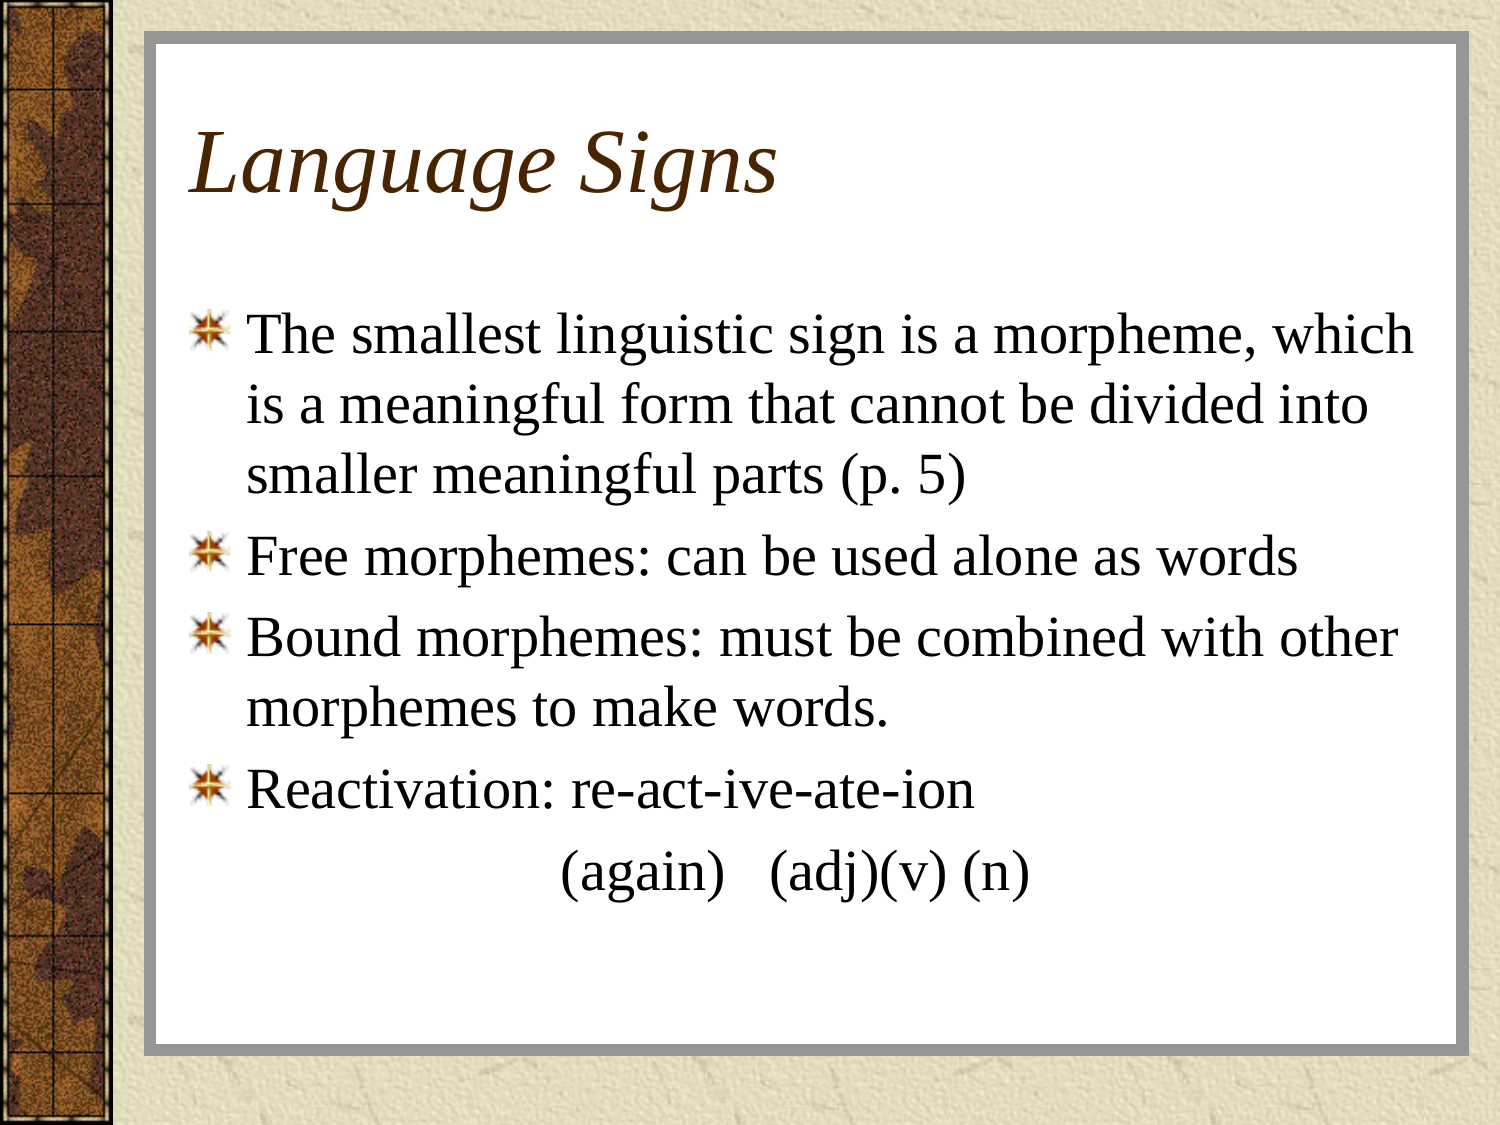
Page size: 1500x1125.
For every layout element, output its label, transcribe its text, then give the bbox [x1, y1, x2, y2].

picture [0, 0, 1500, 1125]
title Language Signs [174, 62, 1450, 250]
list The smallest linguistic sign is a morpheme, which is a meaningful form that cannot be divided into smaller meaningful parts (p. 5) Free morphemes: can be used alone as words Bound morphemes: must be combined with other morphemes to make words. Reactivation: re-act-ive-ate-ion (again) (adj)(v) (n) [174, 287, 1450, 963]
